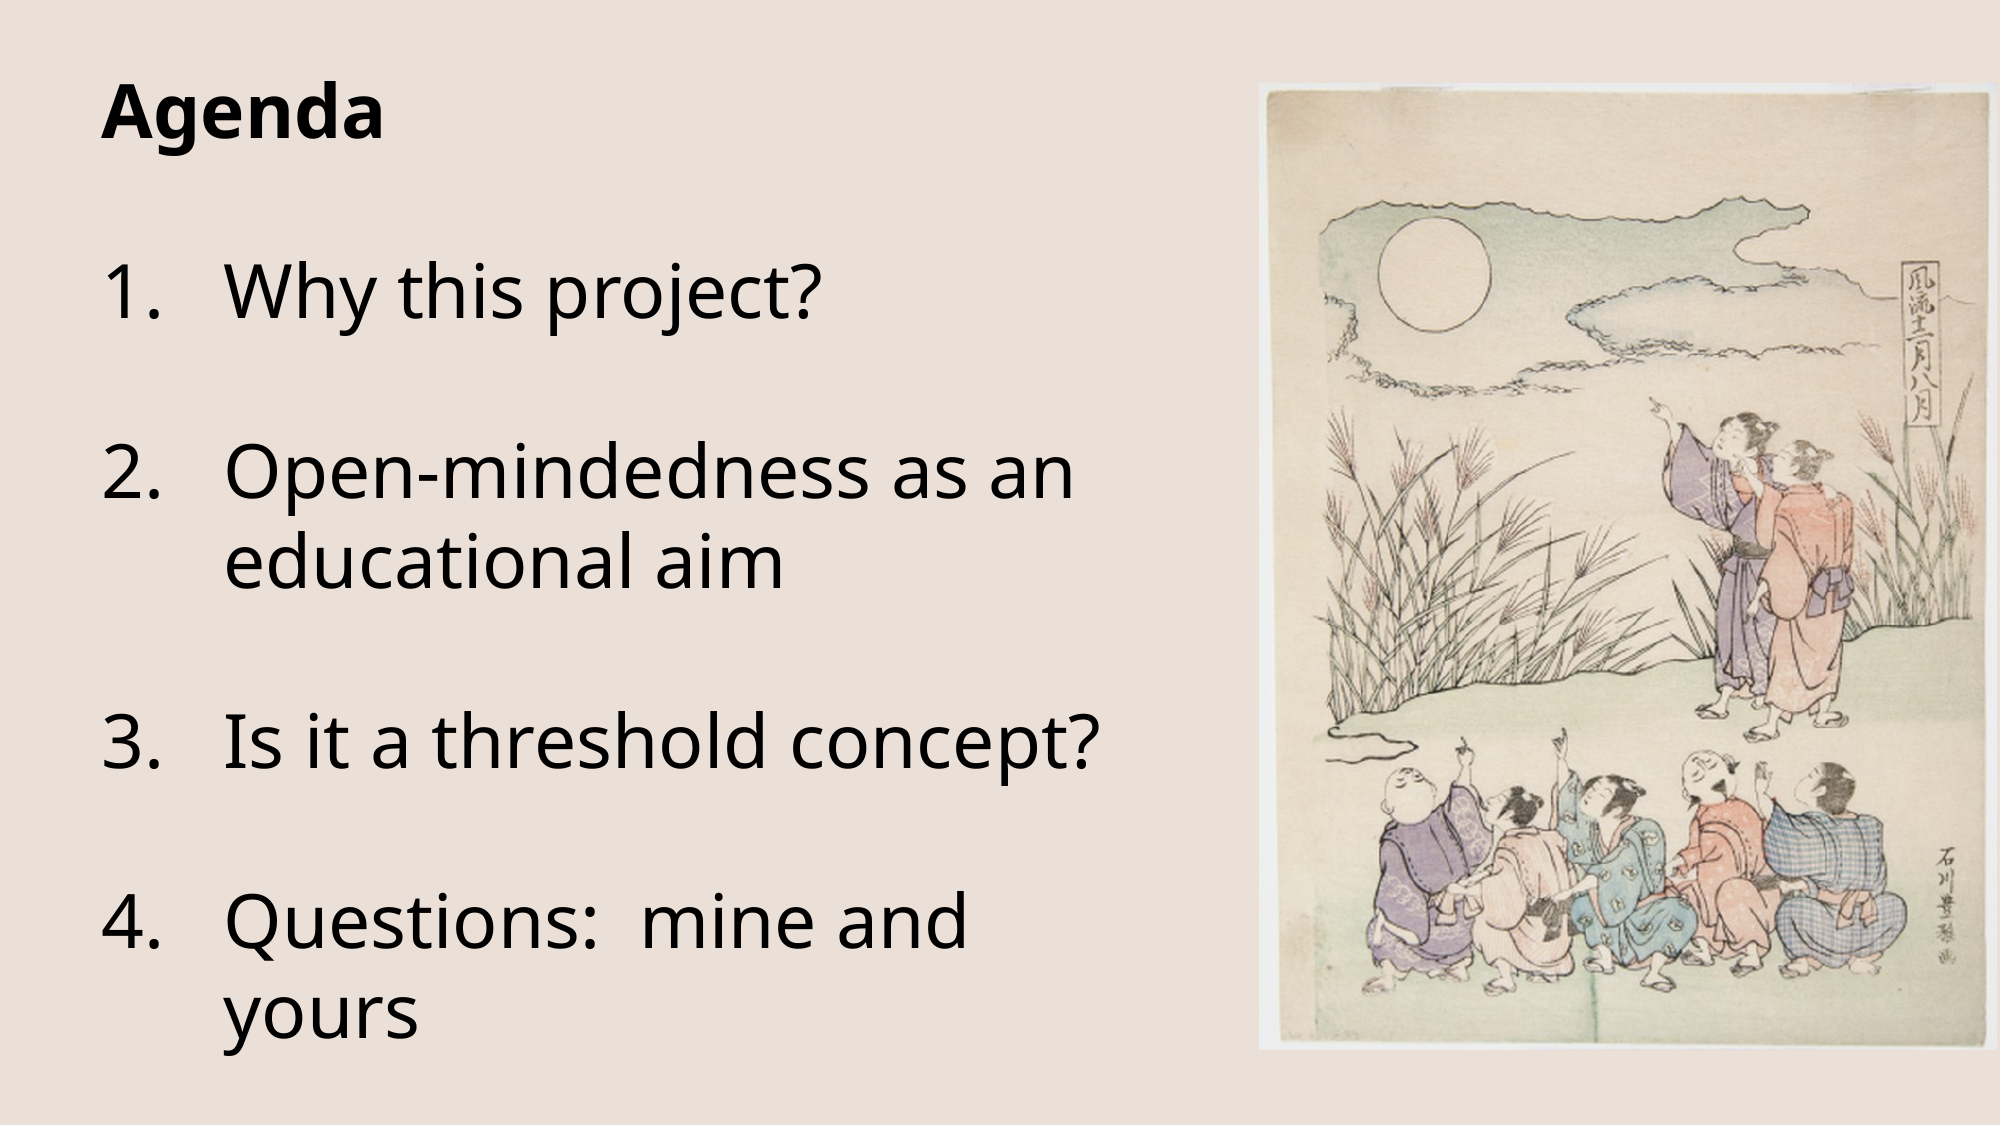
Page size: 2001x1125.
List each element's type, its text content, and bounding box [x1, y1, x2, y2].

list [1259, 83, 1997, 1050]
text_box Agenda Why this project? Open-mindedness as an educational aim Is it a threshold concept? Questions: mine and yours [86, 56, 1200, 1062]
